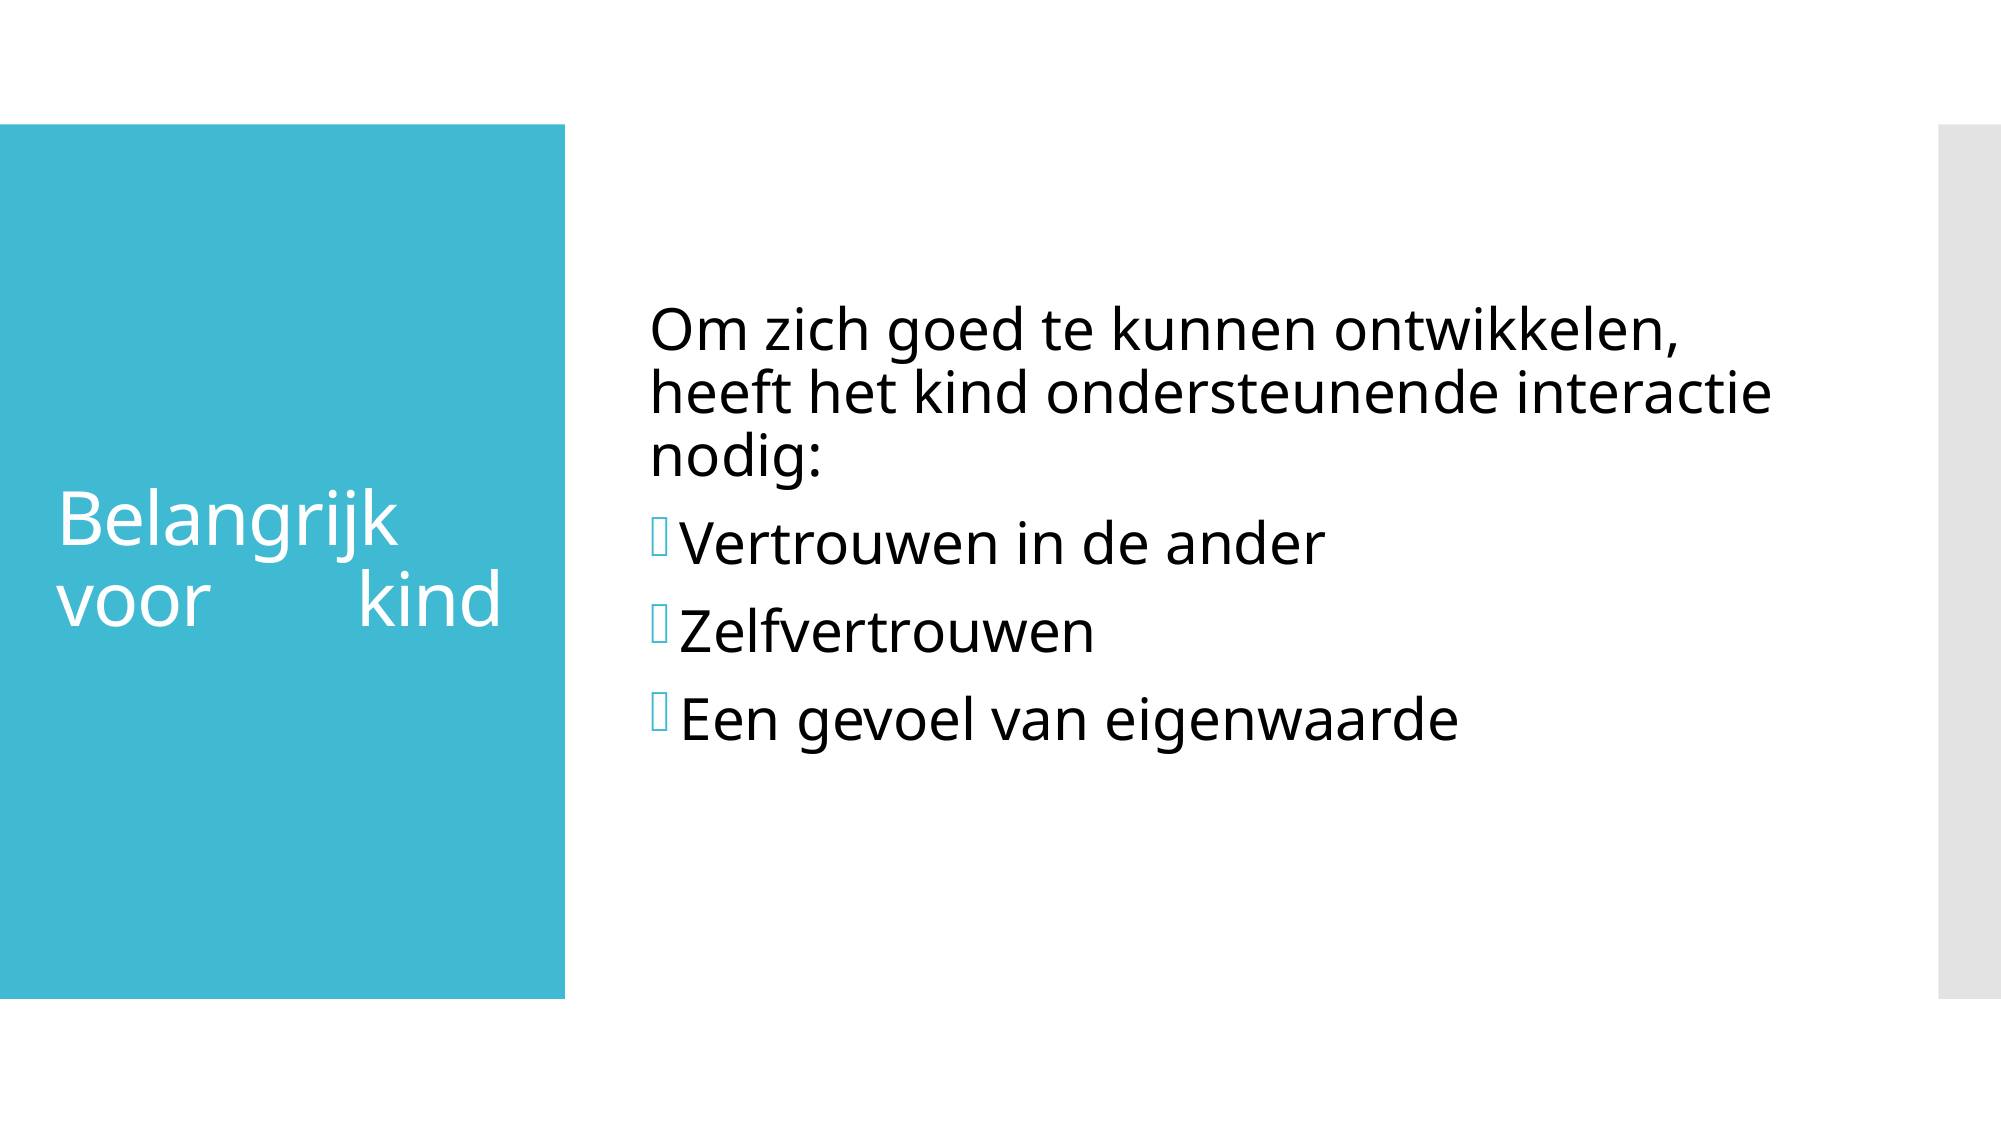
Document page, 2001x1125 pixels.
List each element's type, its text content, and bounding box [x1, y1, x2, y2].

list Om zich goed te kunnen ontwikkelen, heeft het kind ondersteunende interactie nodig: Vertrouwen in de ander Zelfvertrouwen Een gevoel van eigenwaarde [634, 141, 1835, 982]
title Belangrijk voor kind [41, 184, 525, 940]
